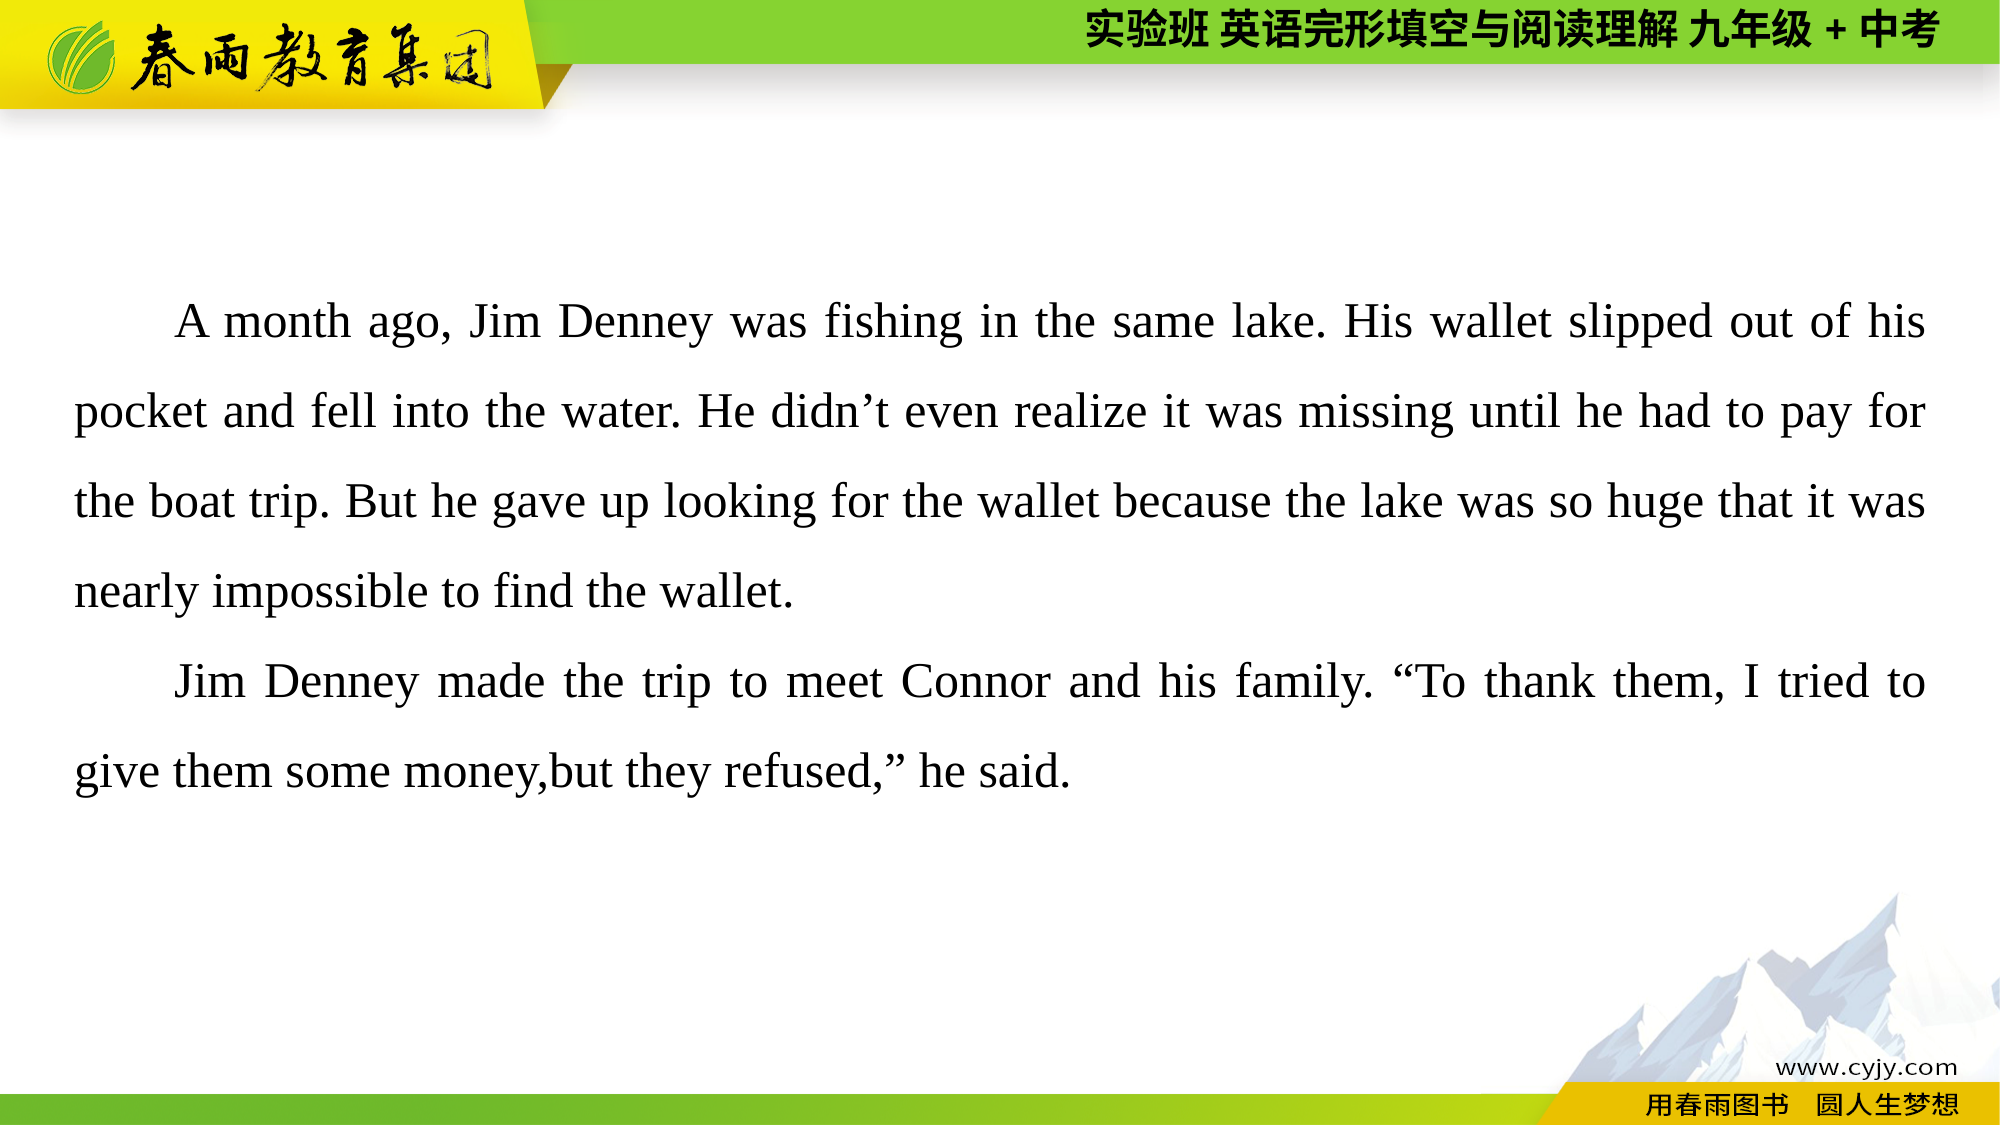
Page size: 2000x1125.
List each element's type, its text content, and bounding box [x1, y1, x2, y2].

picture [0, 0, 2000, 1125]
list A month ago, Jim Denney was fishing in the same lake. His wallet slipped out of his pocket and fell into the water. He didn’t even realize it was missing until he had to pay for the boat trip. But he gave up looking for the wallet because the lake was so huge that it was nearly impossible to find the wallet. Jim Denney made the trip to meet Connor and his family. “To thank them, I tried to give them some money,but they refused,” he said. [59, 250, 1944, 811]
